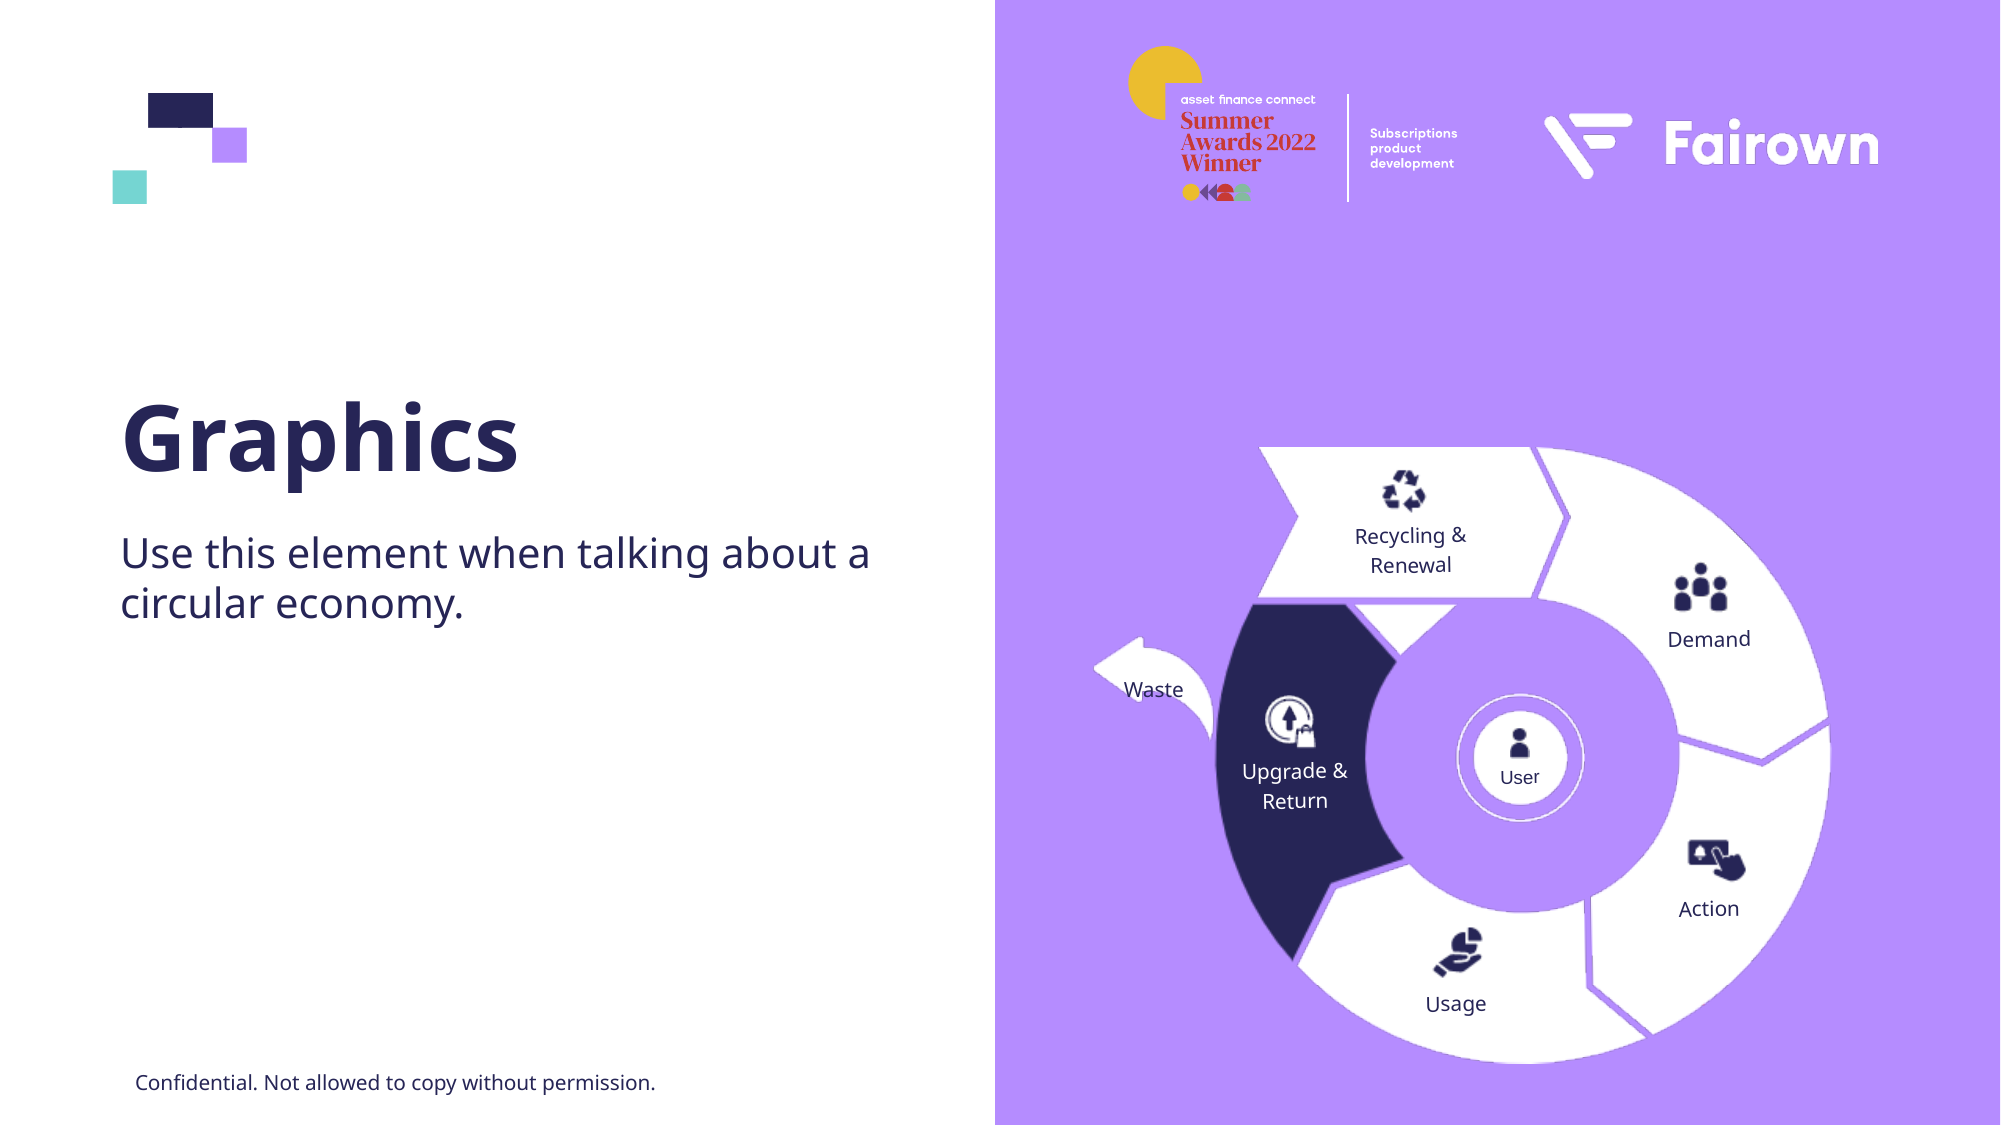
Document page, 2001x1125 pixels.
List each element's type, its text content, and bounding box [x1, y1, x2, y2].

picture [112, 169, 147, 204]
title Graphics [112, 372, 975, 519]
text_box Waste [1080, 640, 1087, 702]
picture [147, 93, 247, 163]
list Use this element when talking about a circular economy. [112, 519, 975, 1014]
picture [995, 0, 2001, 1125]
